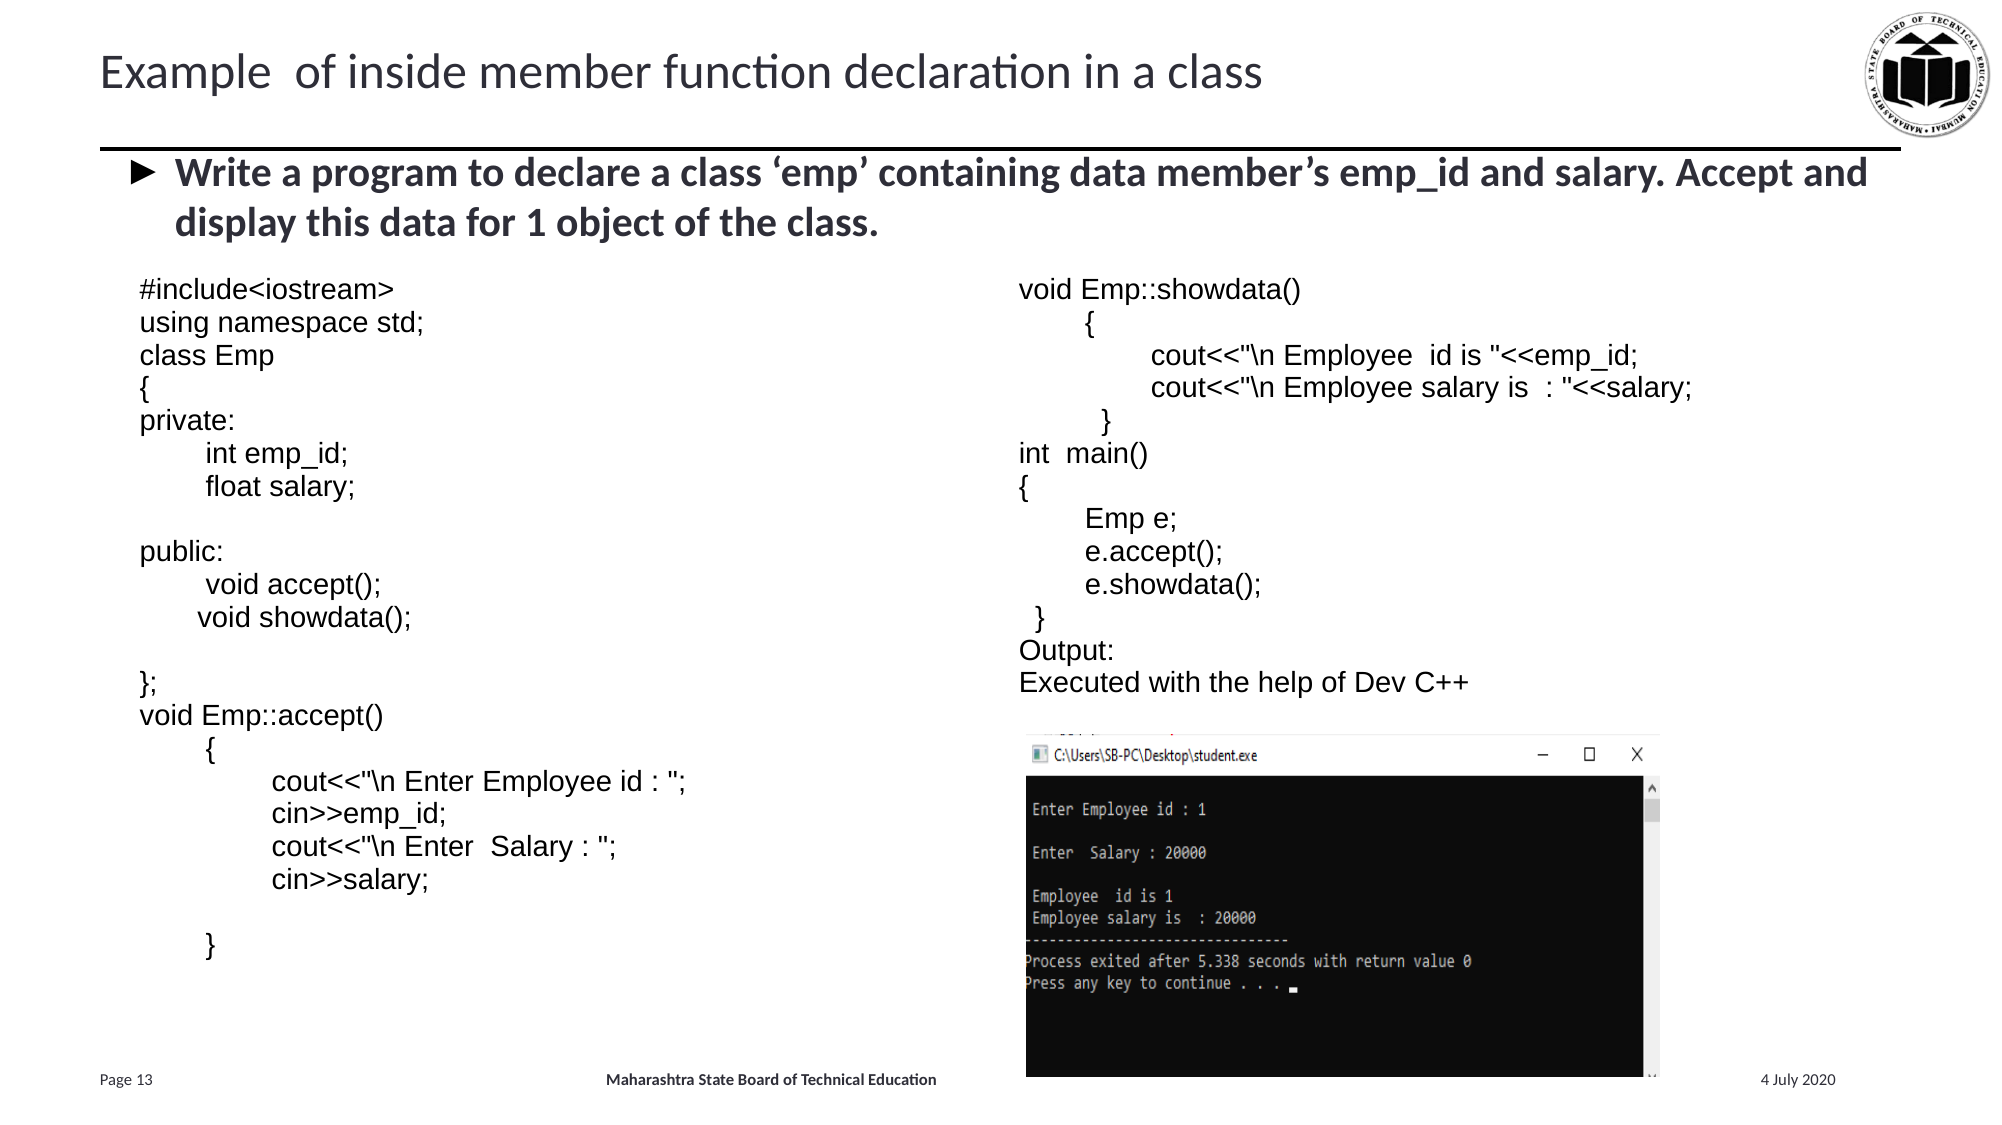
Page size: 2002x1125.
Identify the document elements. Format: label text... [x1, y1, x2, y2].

picture [1026, 734, 1660, 1077]
table_header #include<iostream> using namespace std; class Emp { private: int emp_id; float salary; public: void accept(); void showdata(); }; void Emp::accept() { cout<<"\n Enter Employee id : "; cin>>emp_id; cout<<"\n Enter Salary : "; cin>>salary; } [125, 265, 1004, 1095]
title Example of inside member function declaration in a class [100, 48, 1901, 145]
table_header void Emp::showdata() { cout<<"\n Employee id is "<<emp_id; cout<<"\n Employee salary is : "<<salary; } int main() { Emp e; e.accept(); e.showdata(); } Output: Executed with the help of Dev C++ [1004, 265, 1883, 1095]
picture [1852, 0, 2001, 149]
list Write a program to declare a class ‘emp’ containing data member’s emp_id and salary. Accept and display this data for 1 object of the class. [100, 145, 1901, 999]
